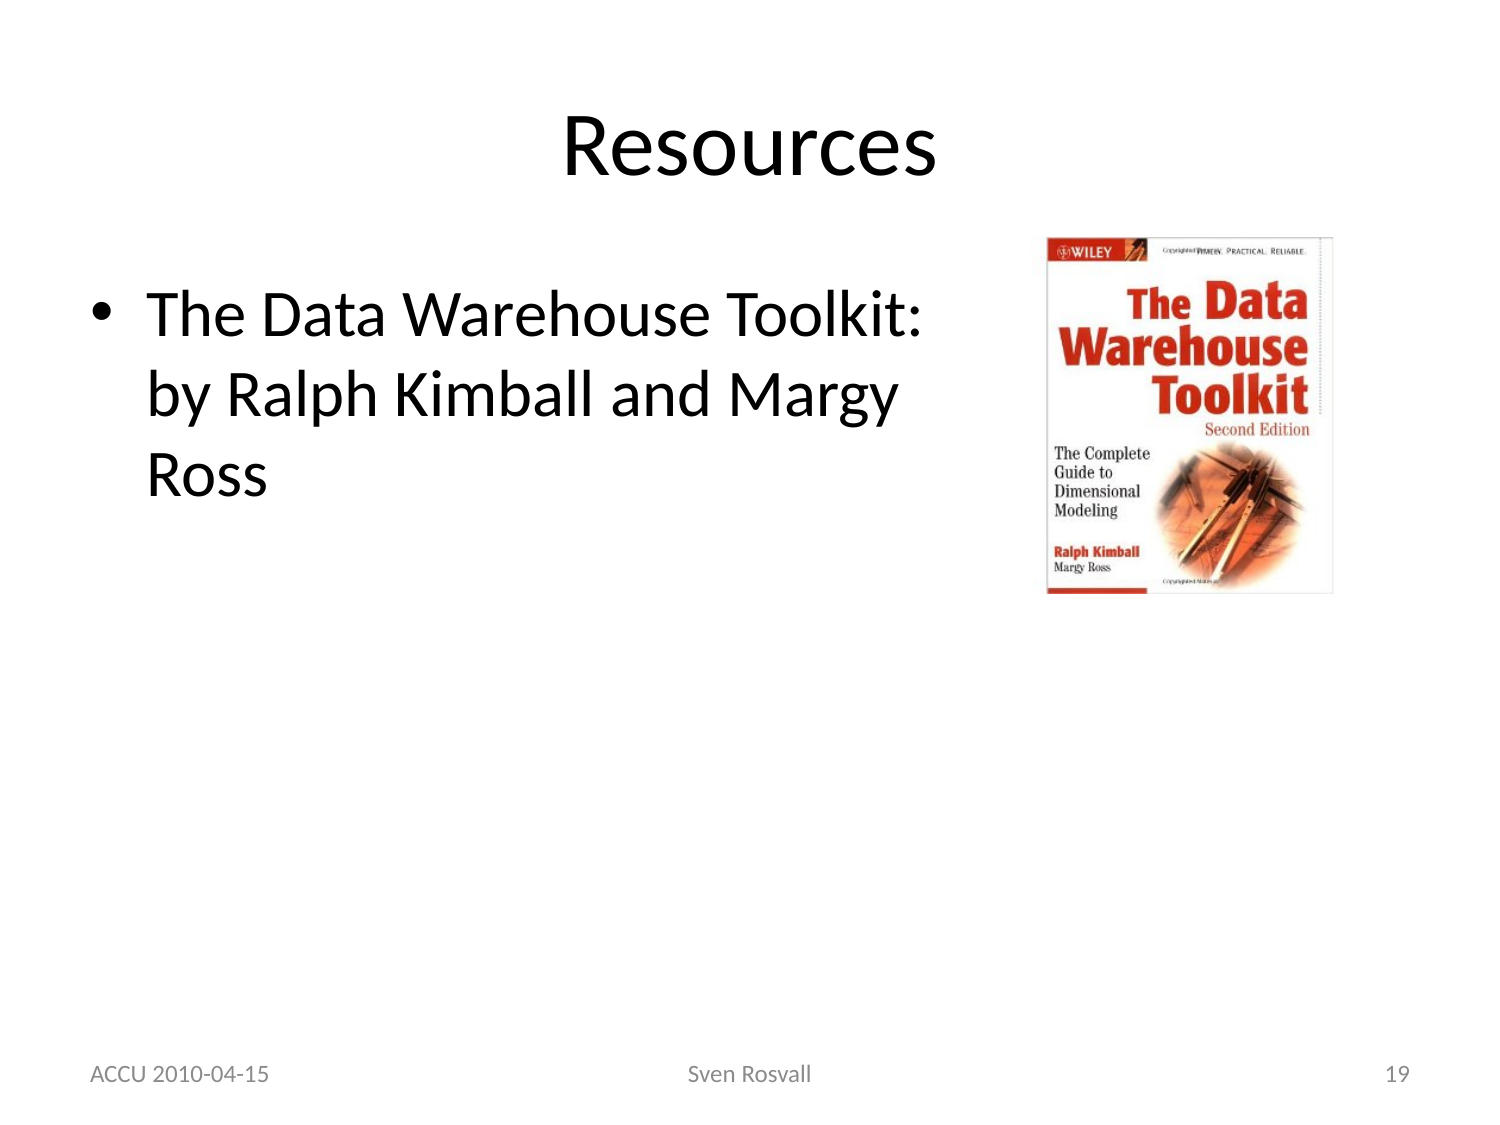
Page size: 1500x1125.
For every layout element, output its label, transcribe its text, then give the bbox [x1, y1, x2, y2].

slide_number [75, 1042, 425, 1103]
footer Sven Rosvall [512, 1042, 988, 1103]
list The Data Warehouse Toolkit: by Ralph Kimball and Margy Ross [75, 262, 963, 1005]
title Resources [75, 45, 1425, 233]
picture [1012, 237, 1369, 595]
slide_number 19 [1074, 1042, 1425, 1103]
